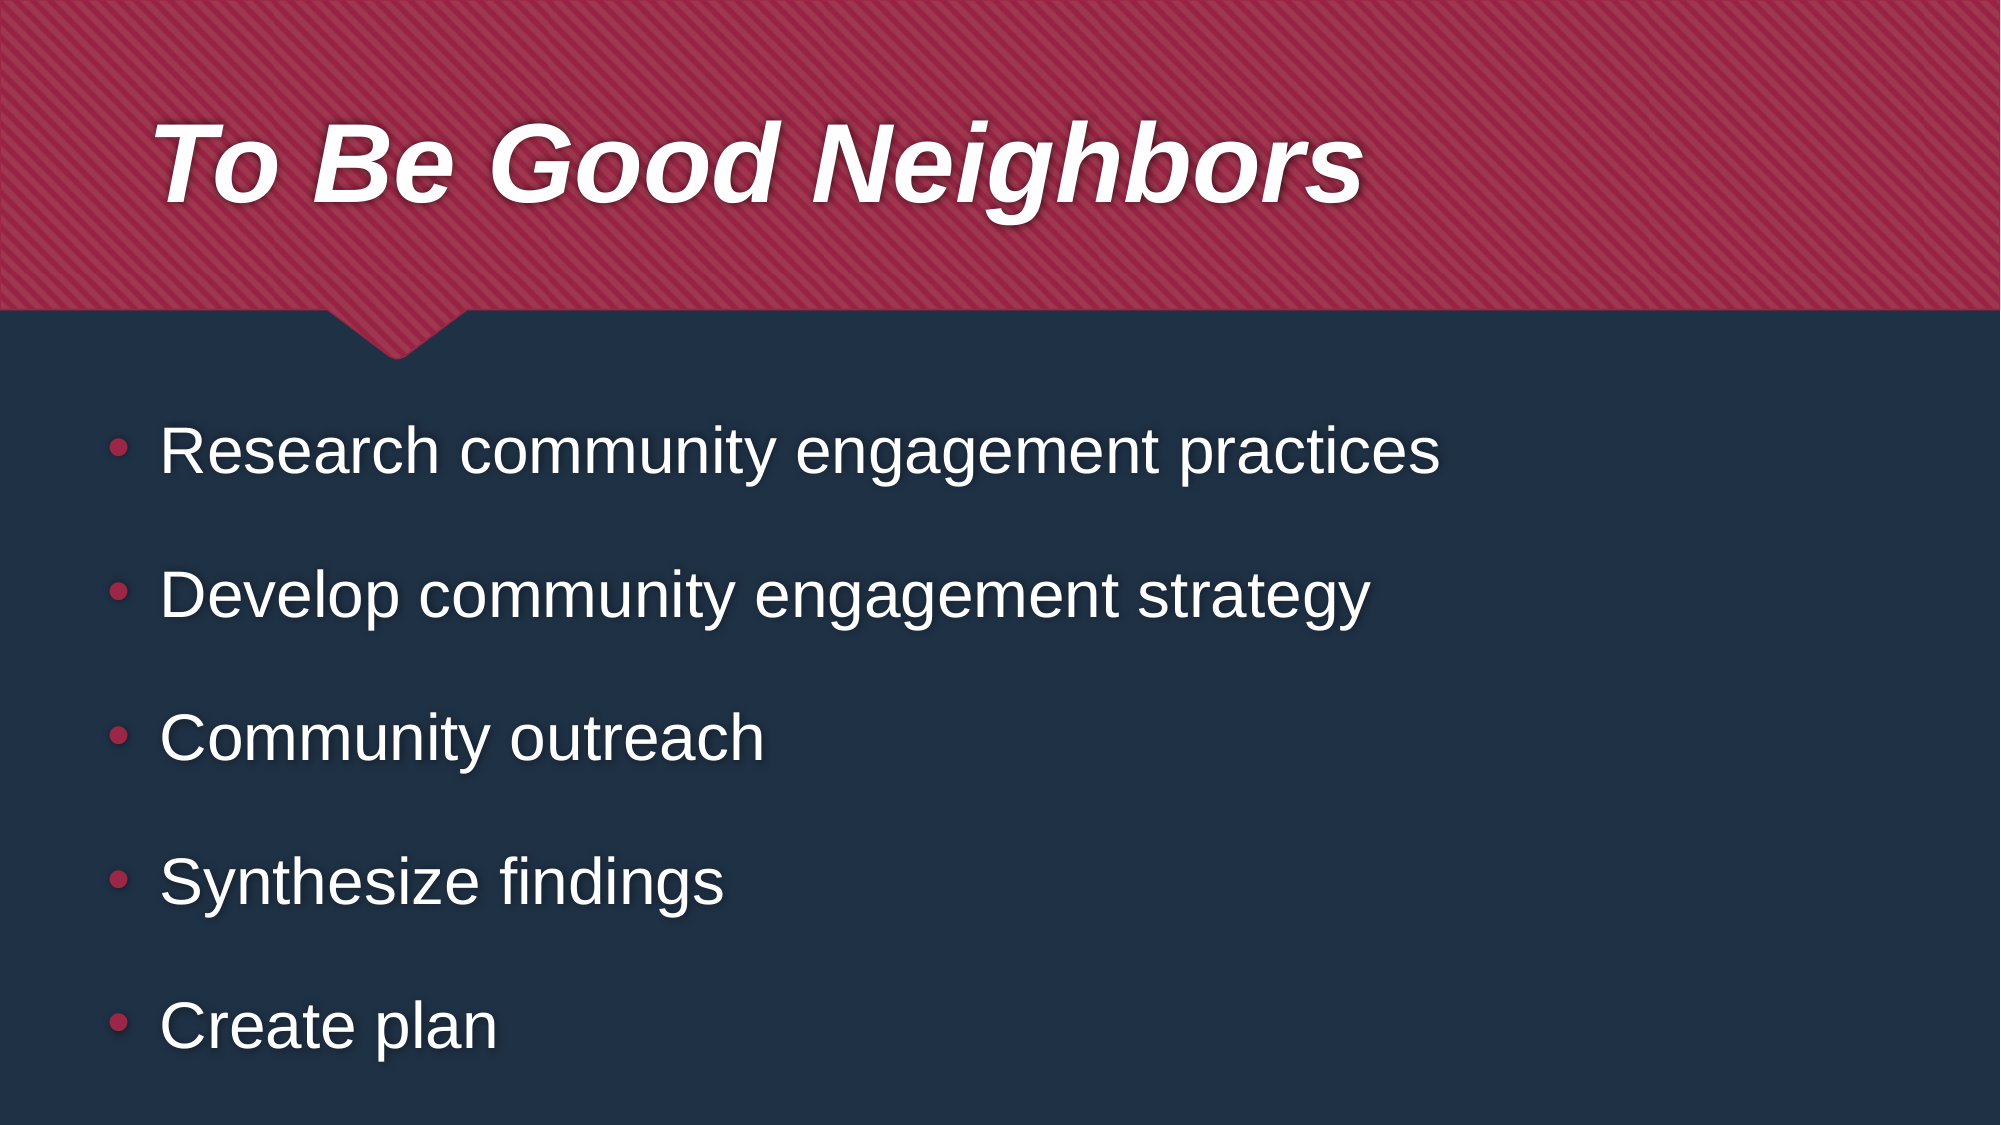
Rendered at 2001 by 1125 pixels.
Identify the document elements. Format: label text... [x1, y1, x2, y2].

title To Be Good Neighbors [132, 73, 1868, 233]
list Research community engagement practices Develop community engagement strategy Community outreach Synthesize findings Create plan [92, 341, 1818, 1072]
